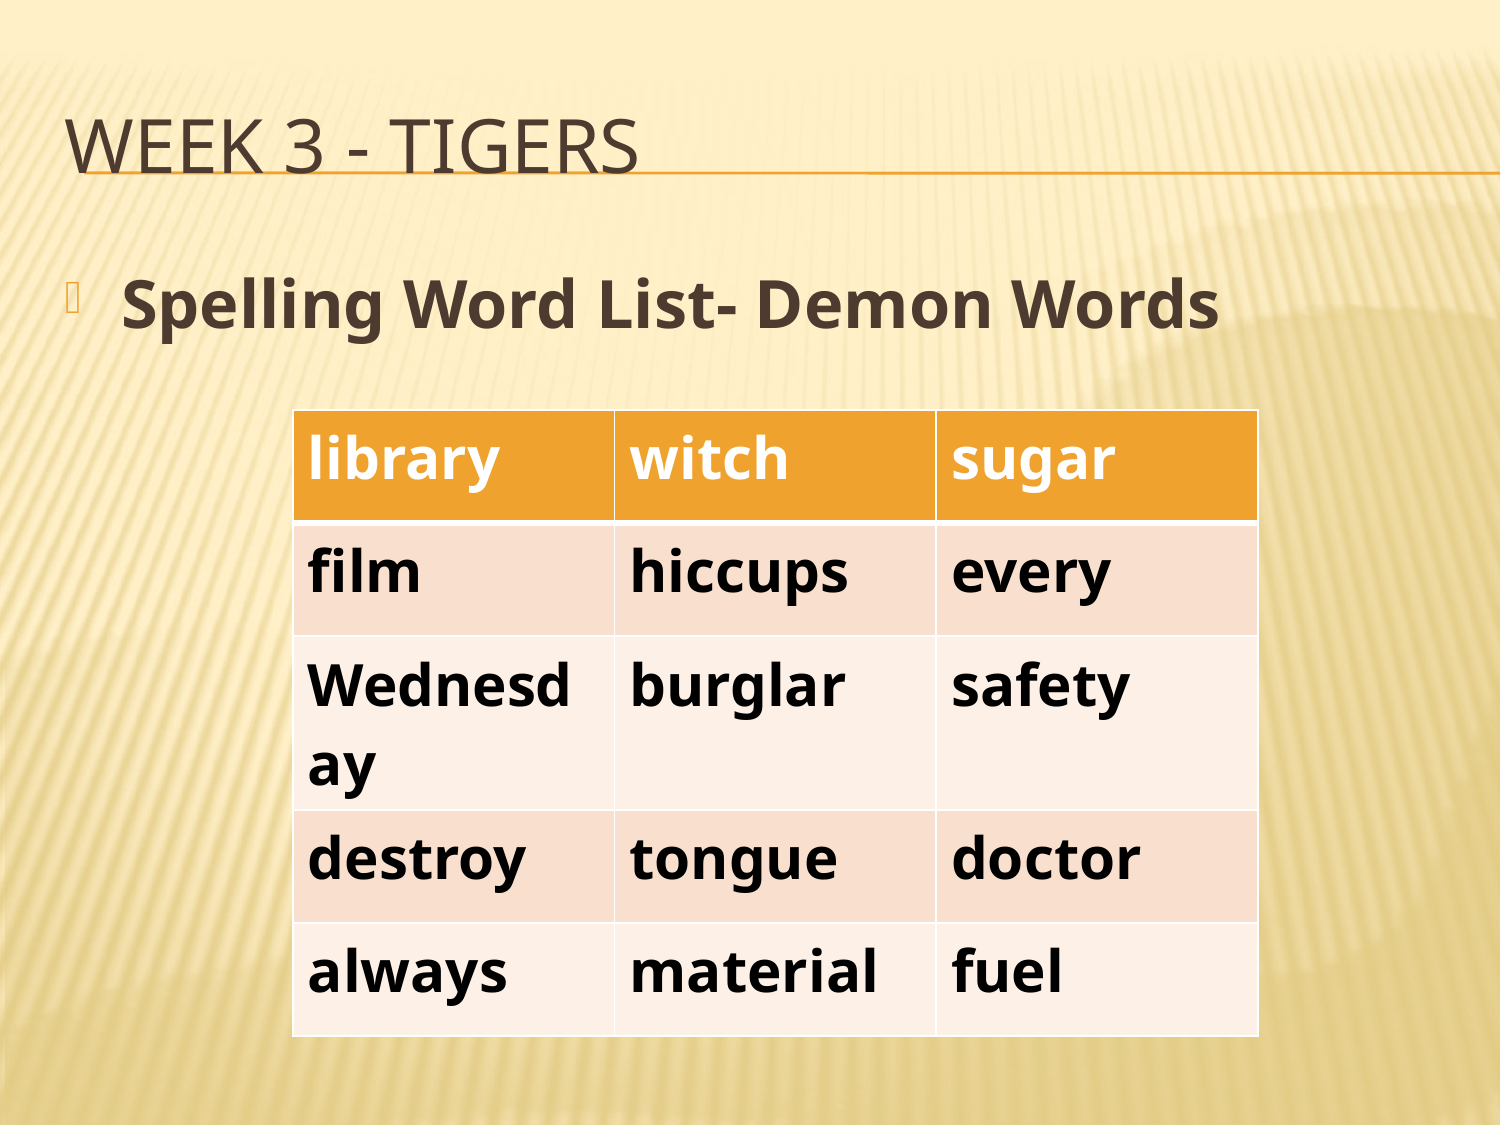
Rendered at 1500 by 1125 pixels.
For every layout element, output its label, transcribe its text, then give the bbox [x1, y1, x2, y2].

table_cell tongue [615, 811, 935, 922]
table_cell every [937, 526, 1257, 635]
table_cell destroy [294, 811, 614, 922]
table_cell material [615, 924, 935, 1035]
table_cell fuel [937, 924, 1257, 1035]
table_header sugar [937, 411, 1257, 520]
list Spelling Word List- Demon Words [50, 254, 1475, 998]
table_cell hiccups [615, 526, 935, 635]
table_header witch [615, 411, 935, 520]
table_cell safety [937, 637, 1257, 809]
table_cell burglar [615, 637, 935, 809]
table_cell always [294, 924, 614, 1035]
table_cell film [294, 526, 614, 635]
title Week 3 - Tigers [50, 75, 1475, 213]
table_cell Wednesday [294, 637, 614, 809]
table_header library [294, 411, 614, 520]
table_cell doctor [937, 811, 1257, 922]
